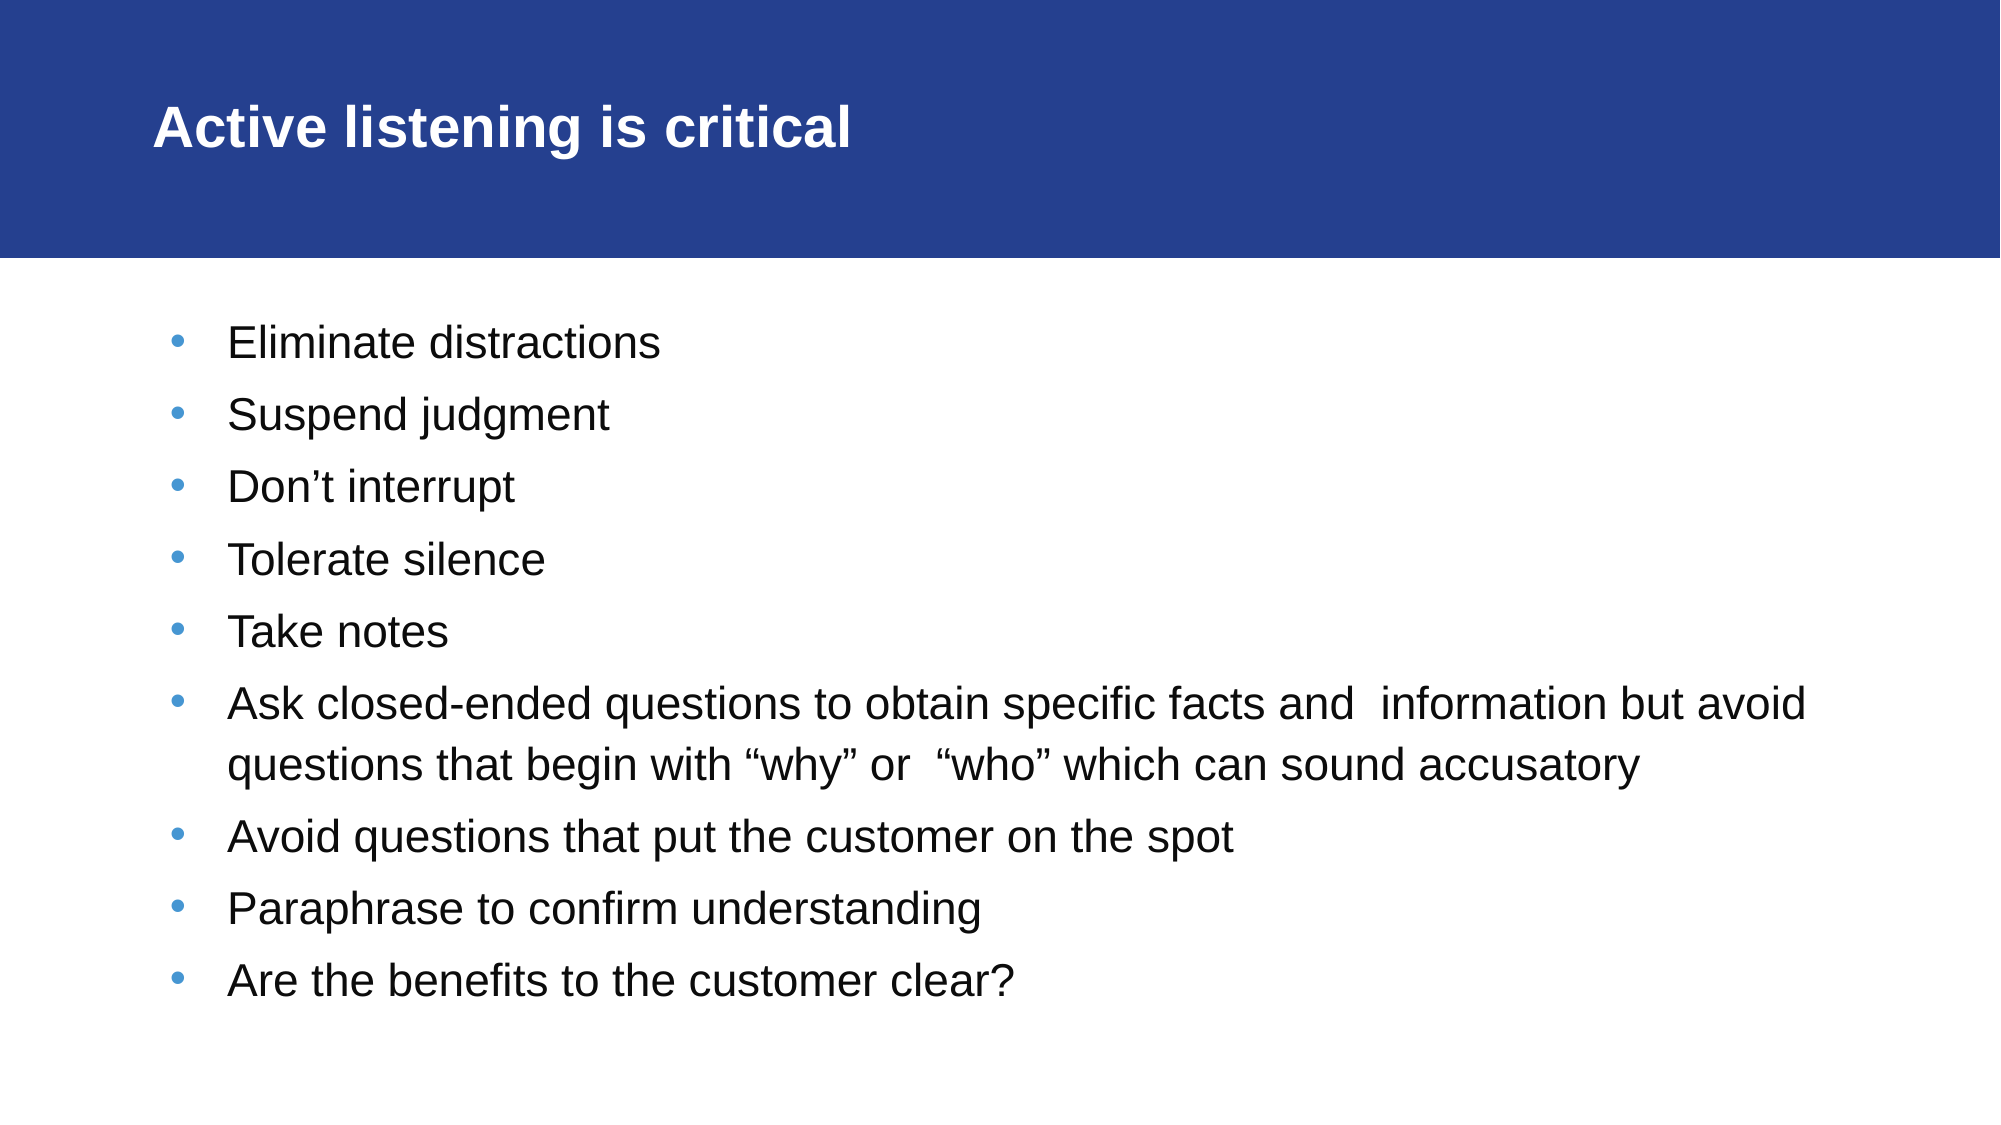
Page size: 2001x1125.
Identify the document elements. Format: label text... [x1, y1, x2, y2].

title Active listening is critical [137, 20, 1863, 238]
list Eliminate distractions Suspend judgment Don’t interrupt Tolerate silence Take notes Ask closed-ended questions to obtain specific facts and information but avoid questions that begin with “why” or “who” which can sound accusatory Avoid questions that put the customer on the spot Paraphrase to confirm understanding Are the benefits to the customer clear? [137, 299, 1863, 1025]
